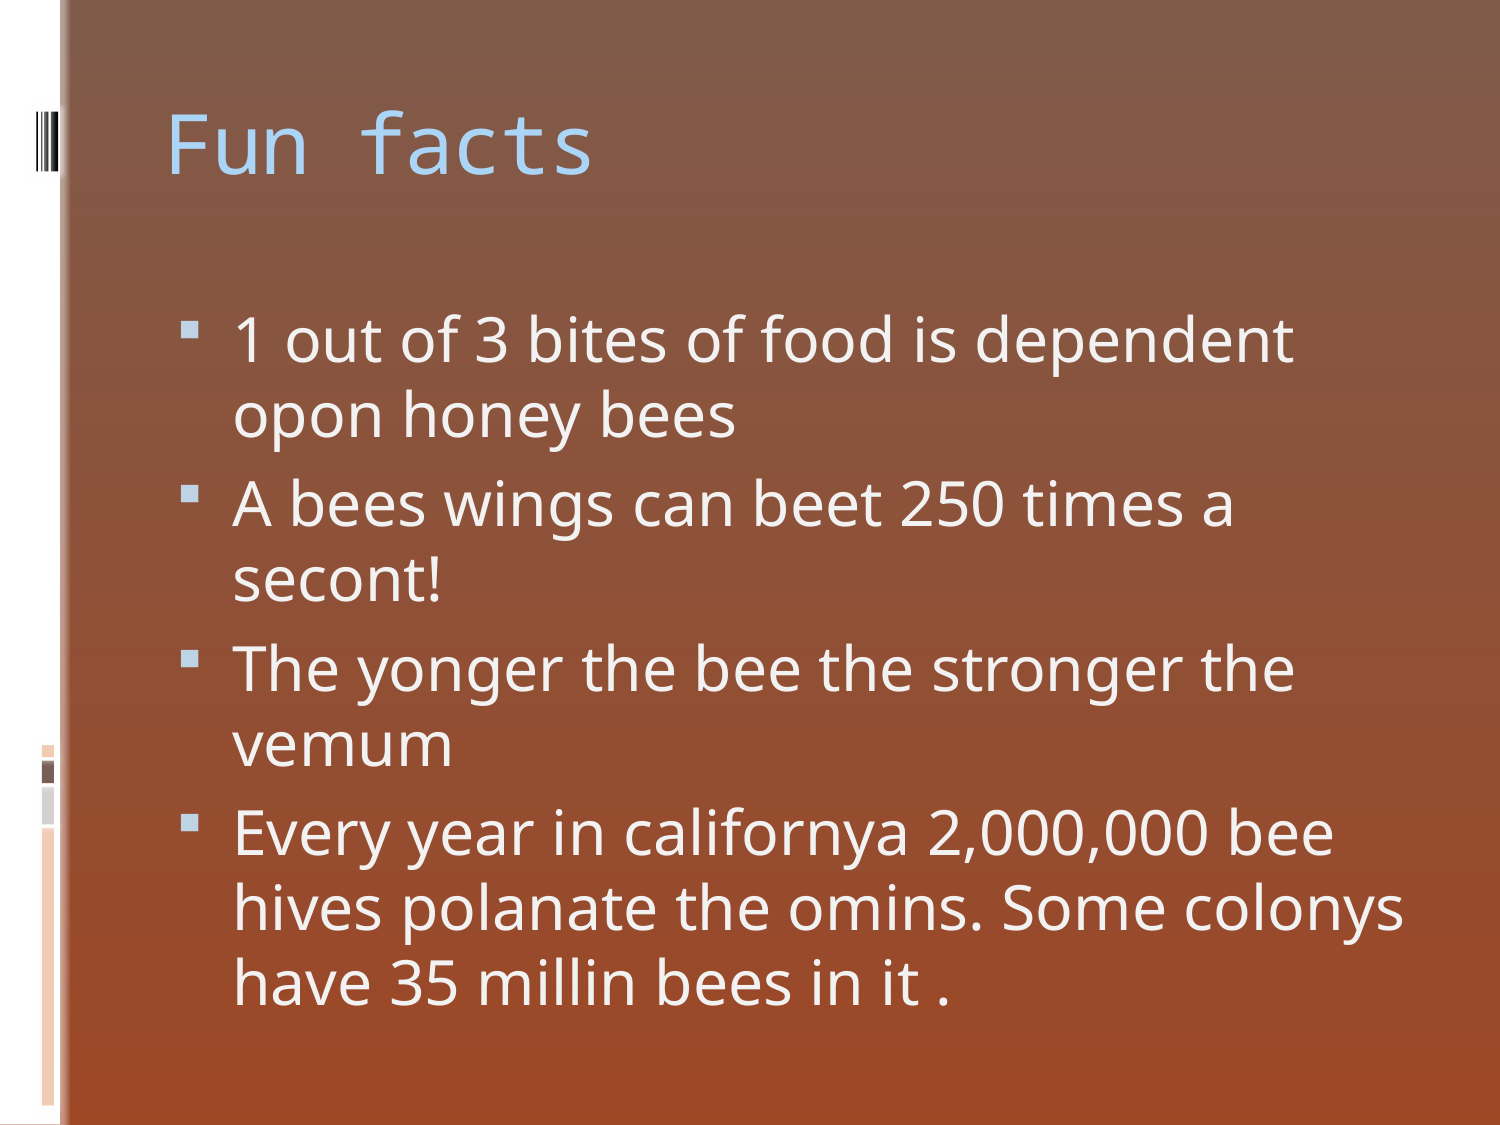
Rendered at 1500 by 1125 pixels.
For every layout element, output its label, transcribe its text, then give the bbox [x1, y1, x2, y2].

list 1 out of 3 bites of food is dependent opon honey bees A bees wings can beet 250 times a secont! The yonger the bee the stronger the vemum Every year in californya 2,000,000 bee hives polanate the omins. Some colonys have 35 millin bees in it . [150, 292, 1425, 1043]
title Fun facts [150, 83, 1425, 234]
